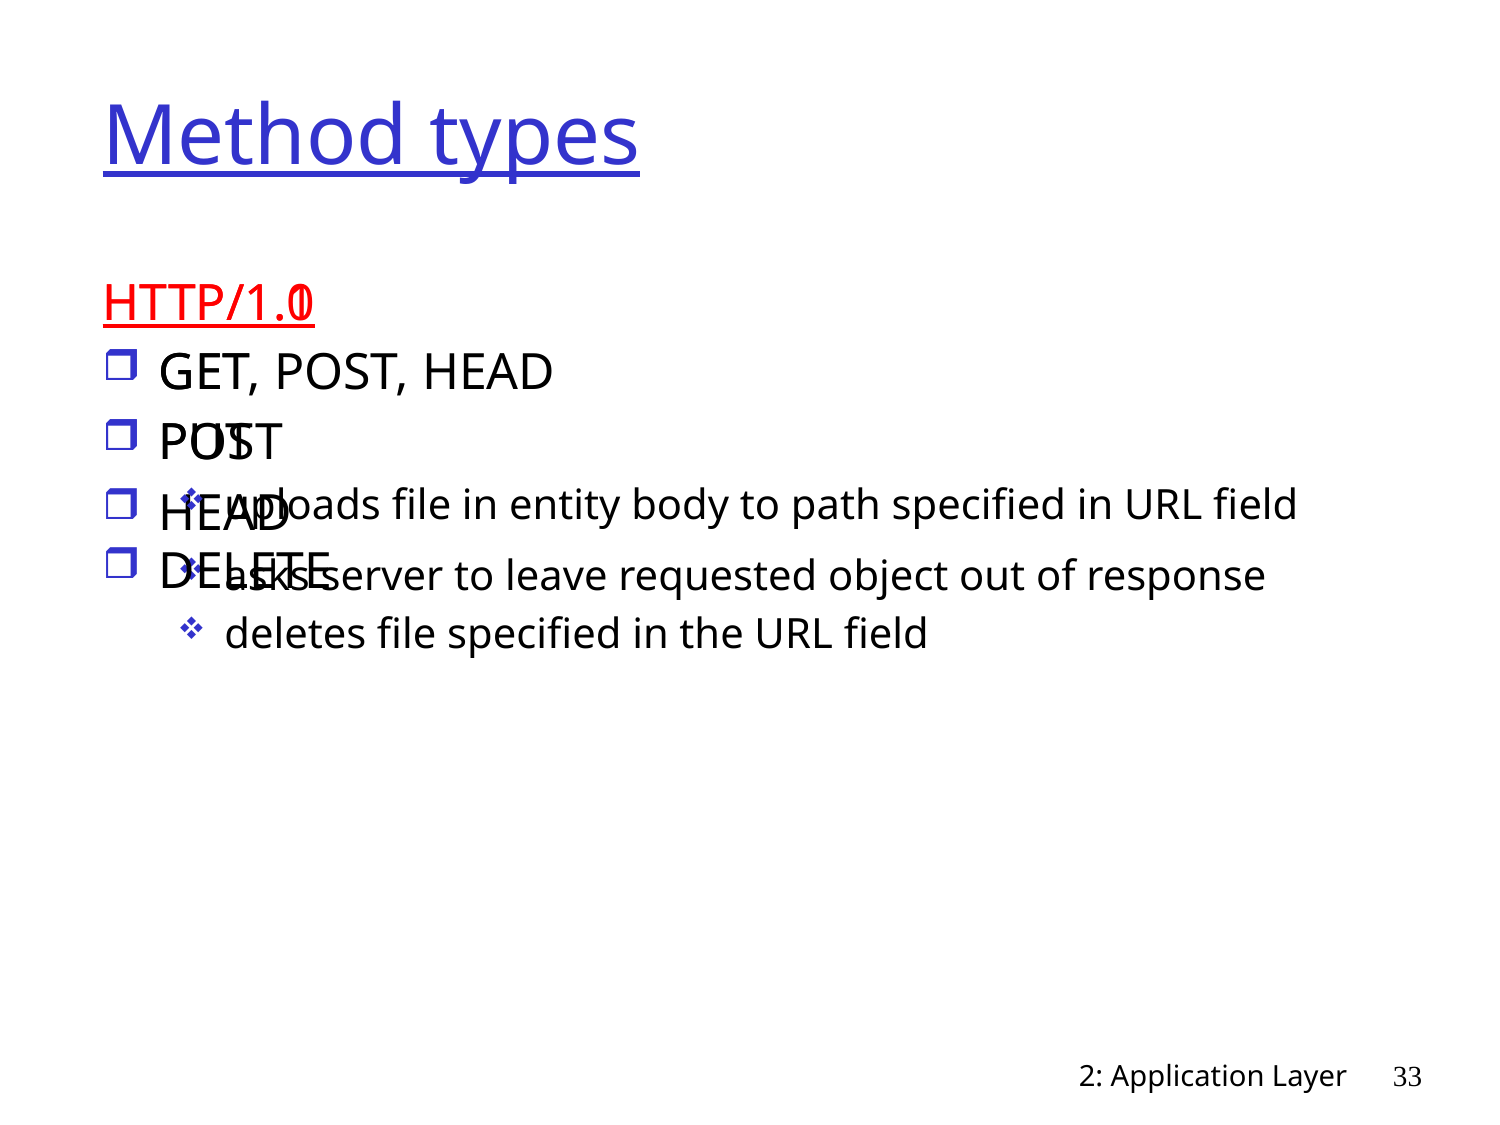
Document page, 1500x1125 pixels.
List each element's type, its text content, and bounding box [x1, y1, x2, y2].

title Method types [87, 37, 1363, 226]
slide_number 33 [1362, 1049, 1438, 1125]
list HTTP/1.1 GET, POST, HEAD PUT uploads file in entity body to path specified in URL field DELETE deletes file specified in the URL field [87, 262, 1363, 1026]
footer 2: Application Layer [887, 1049, 1362, 1125]
